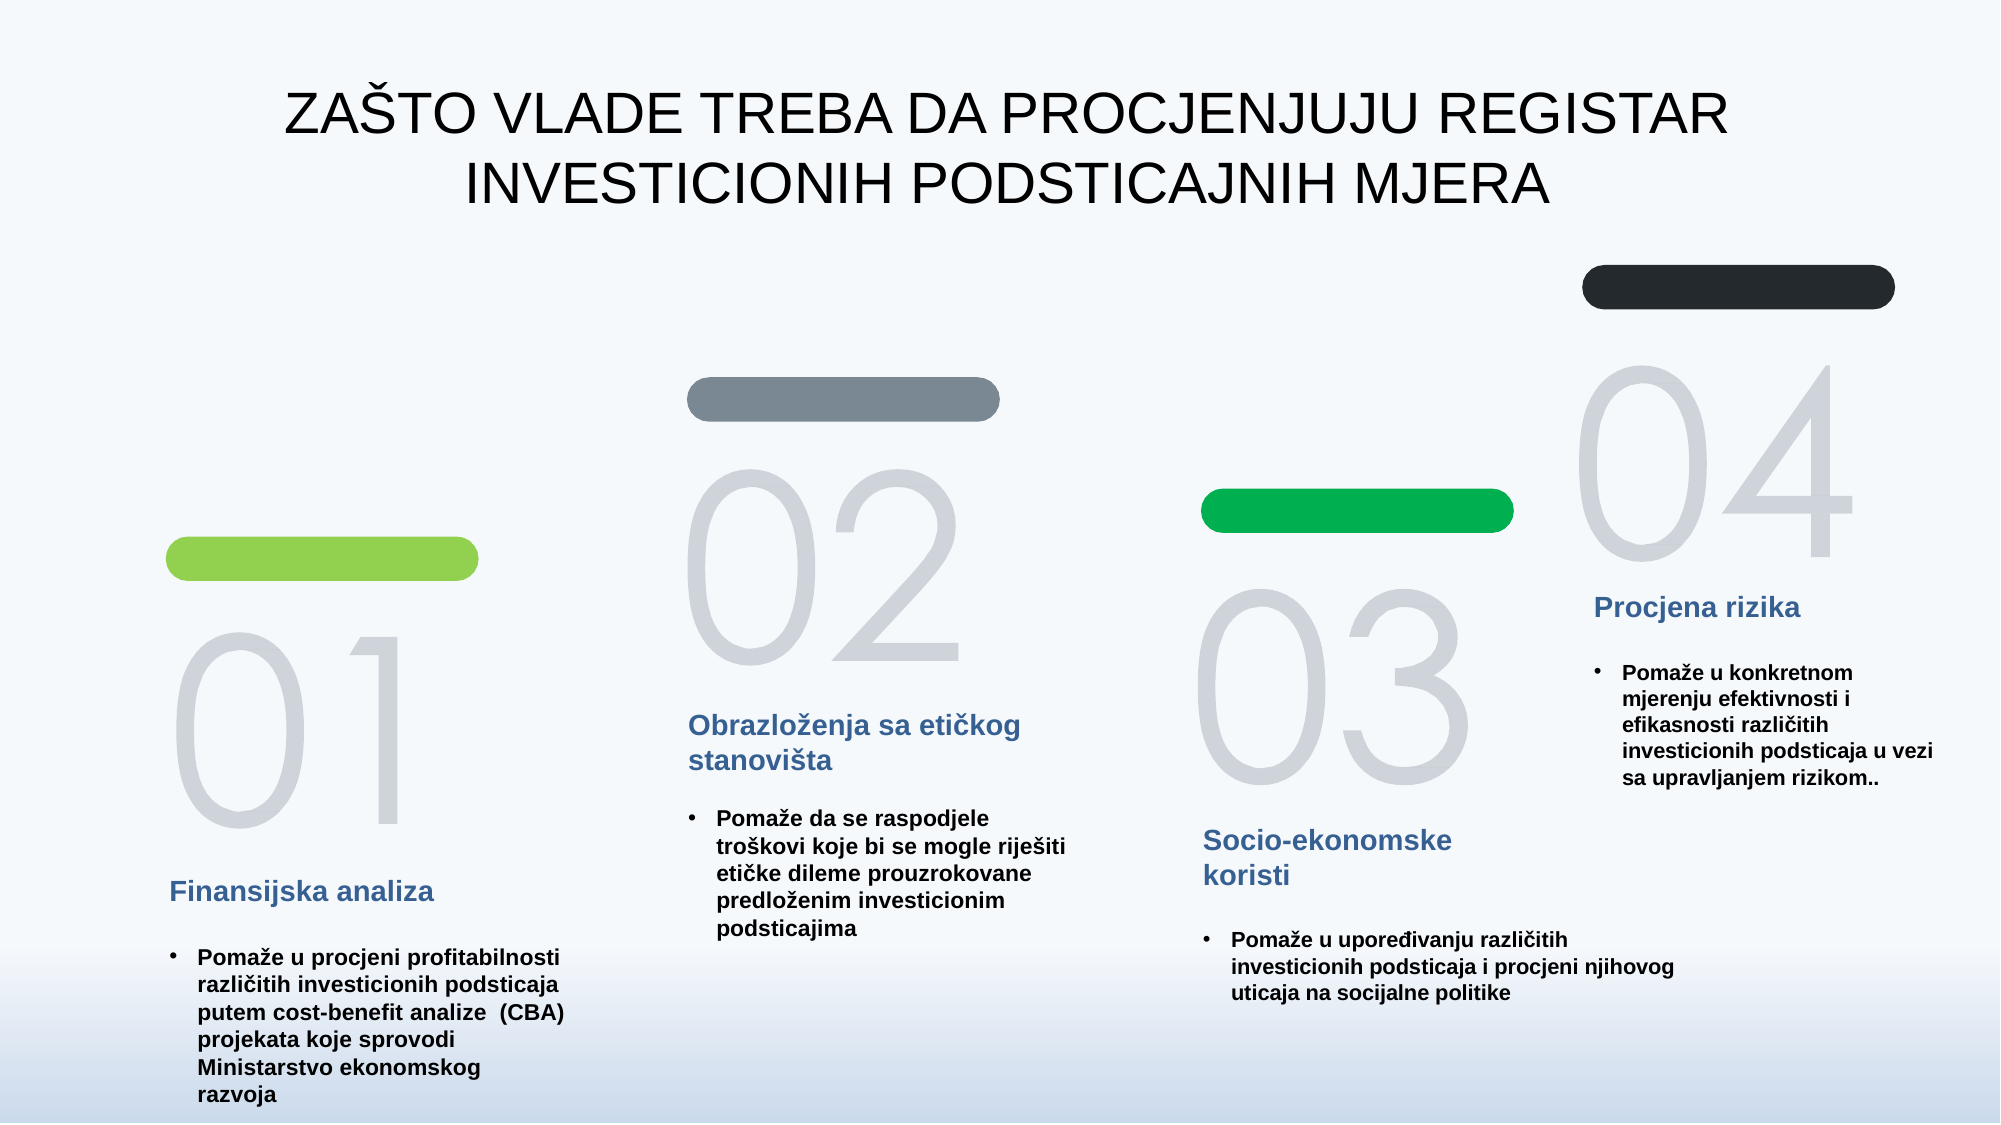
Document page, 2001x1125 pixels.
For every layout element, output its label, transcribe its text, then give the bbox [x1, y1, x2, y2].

text_box [0, 0, 2000, 1123]
text_box Procjena rizika Pomaže u konkretnom mjerenju efektivnosti i efikasnosti različitih investicionih podsticaja u vezi sa upravljanjem rizikom.. [1579, 581, 1954, 797]
text_box [1579, 365, 1707, 562]
text_box [1197, 588, 1326, 786]
text_box [1342, 588, 1468, 786]
text_box Finansijska analiza Pomaže u procjeni profitabilnosti različitih investicionih podsticaja putem cost-benefit analize (CBA) projekata koje sprovodi Ministarstvo ekonomskog razvoja [154, 865, 582, 1115]
title ZAŠTO VLADE TREBA DA PROCJENJUJU REGISTAR INVESTICIONIH PODSTICAJNIH MJERA [176, 75, 1840, 217]
text_box [1582, 264, 1896, 310]
text_box [686, 377, 1000, 422]
text_box [176, 632, 305, 829]
text_box [1721, 365, 1853, 558]
text_box [165, 536, 479, 581]
text_box [687, 469, 816, 666]
text_box Socio-ekonomske koristi Pomaže u upoređivanju različitih investicionih podsticaja i procjeni njihovog uticaja na socijalne politike [1188, 813, 1700, 1013]
text_box Obrazloženja sa etičkog stanovišta Pomaže da se raspodjele troškovi koje bi se mogle riješiti etičke dileme prouzrokovane predloženim investicionim podsticajima [673, 698, 1100, 949]
text_box [831, 469, 959, 661]
text_box [349, 636, 398, 824]
text_box [1200, 488, 1514, 533]
